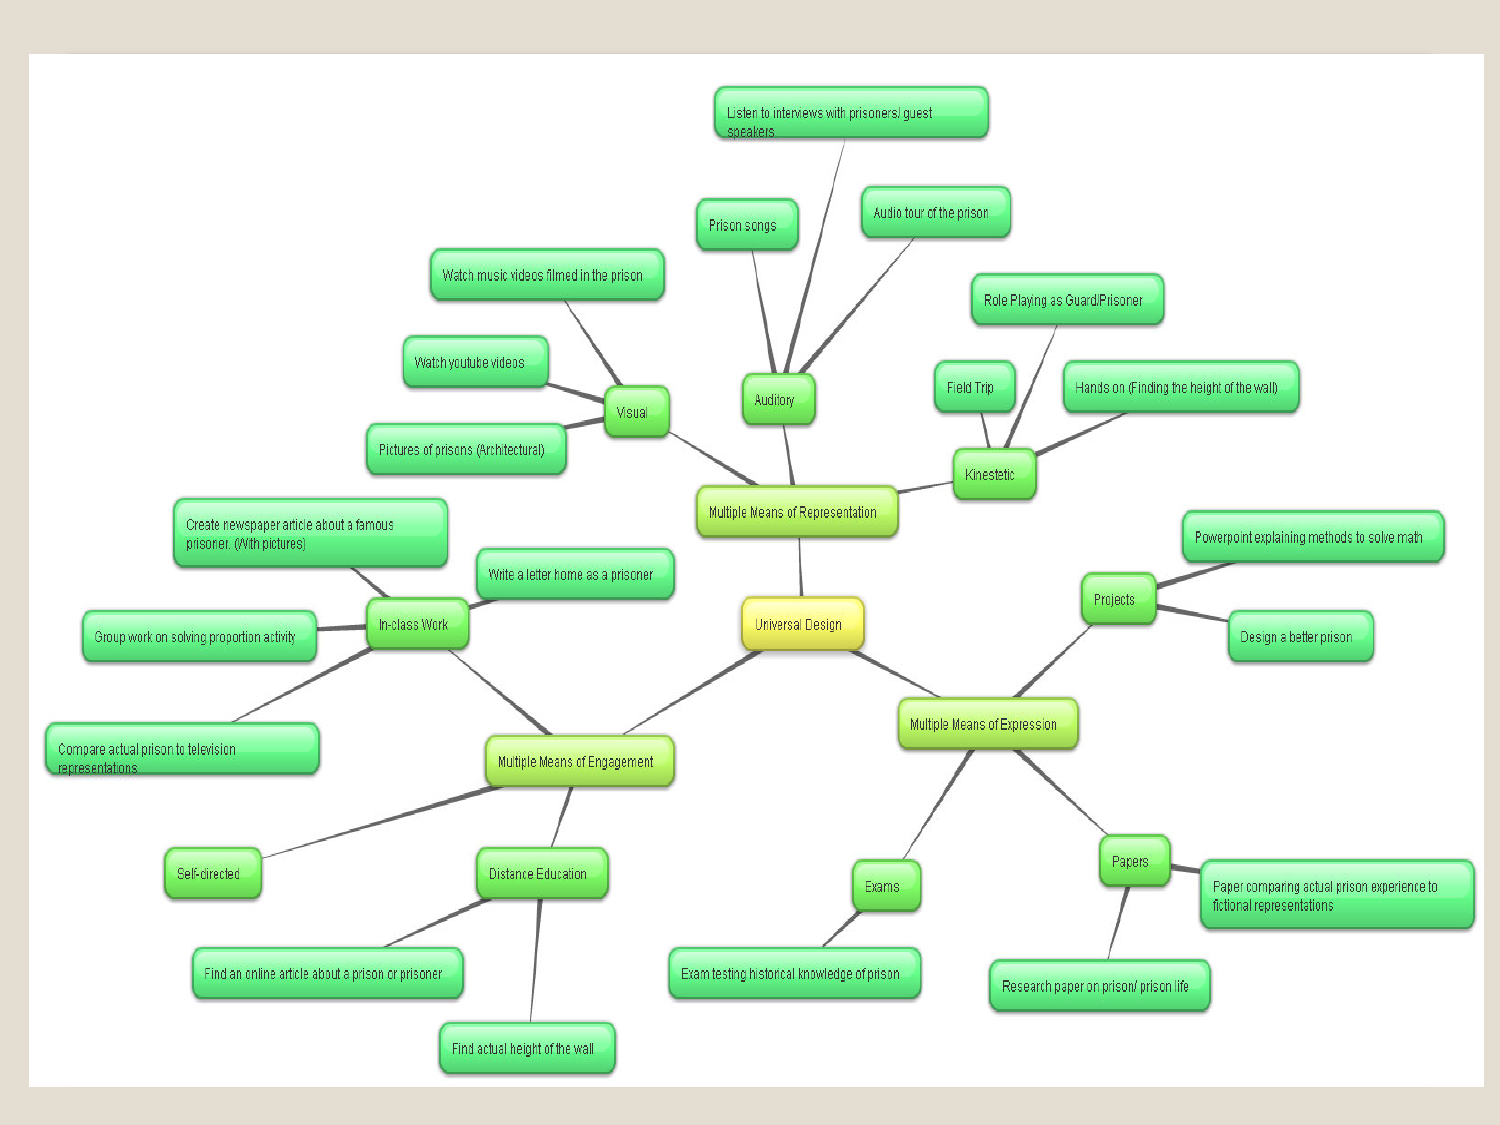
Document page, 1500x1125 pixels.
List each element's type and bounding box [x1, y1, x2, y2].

picture [29, 54, 1484, 1087]
